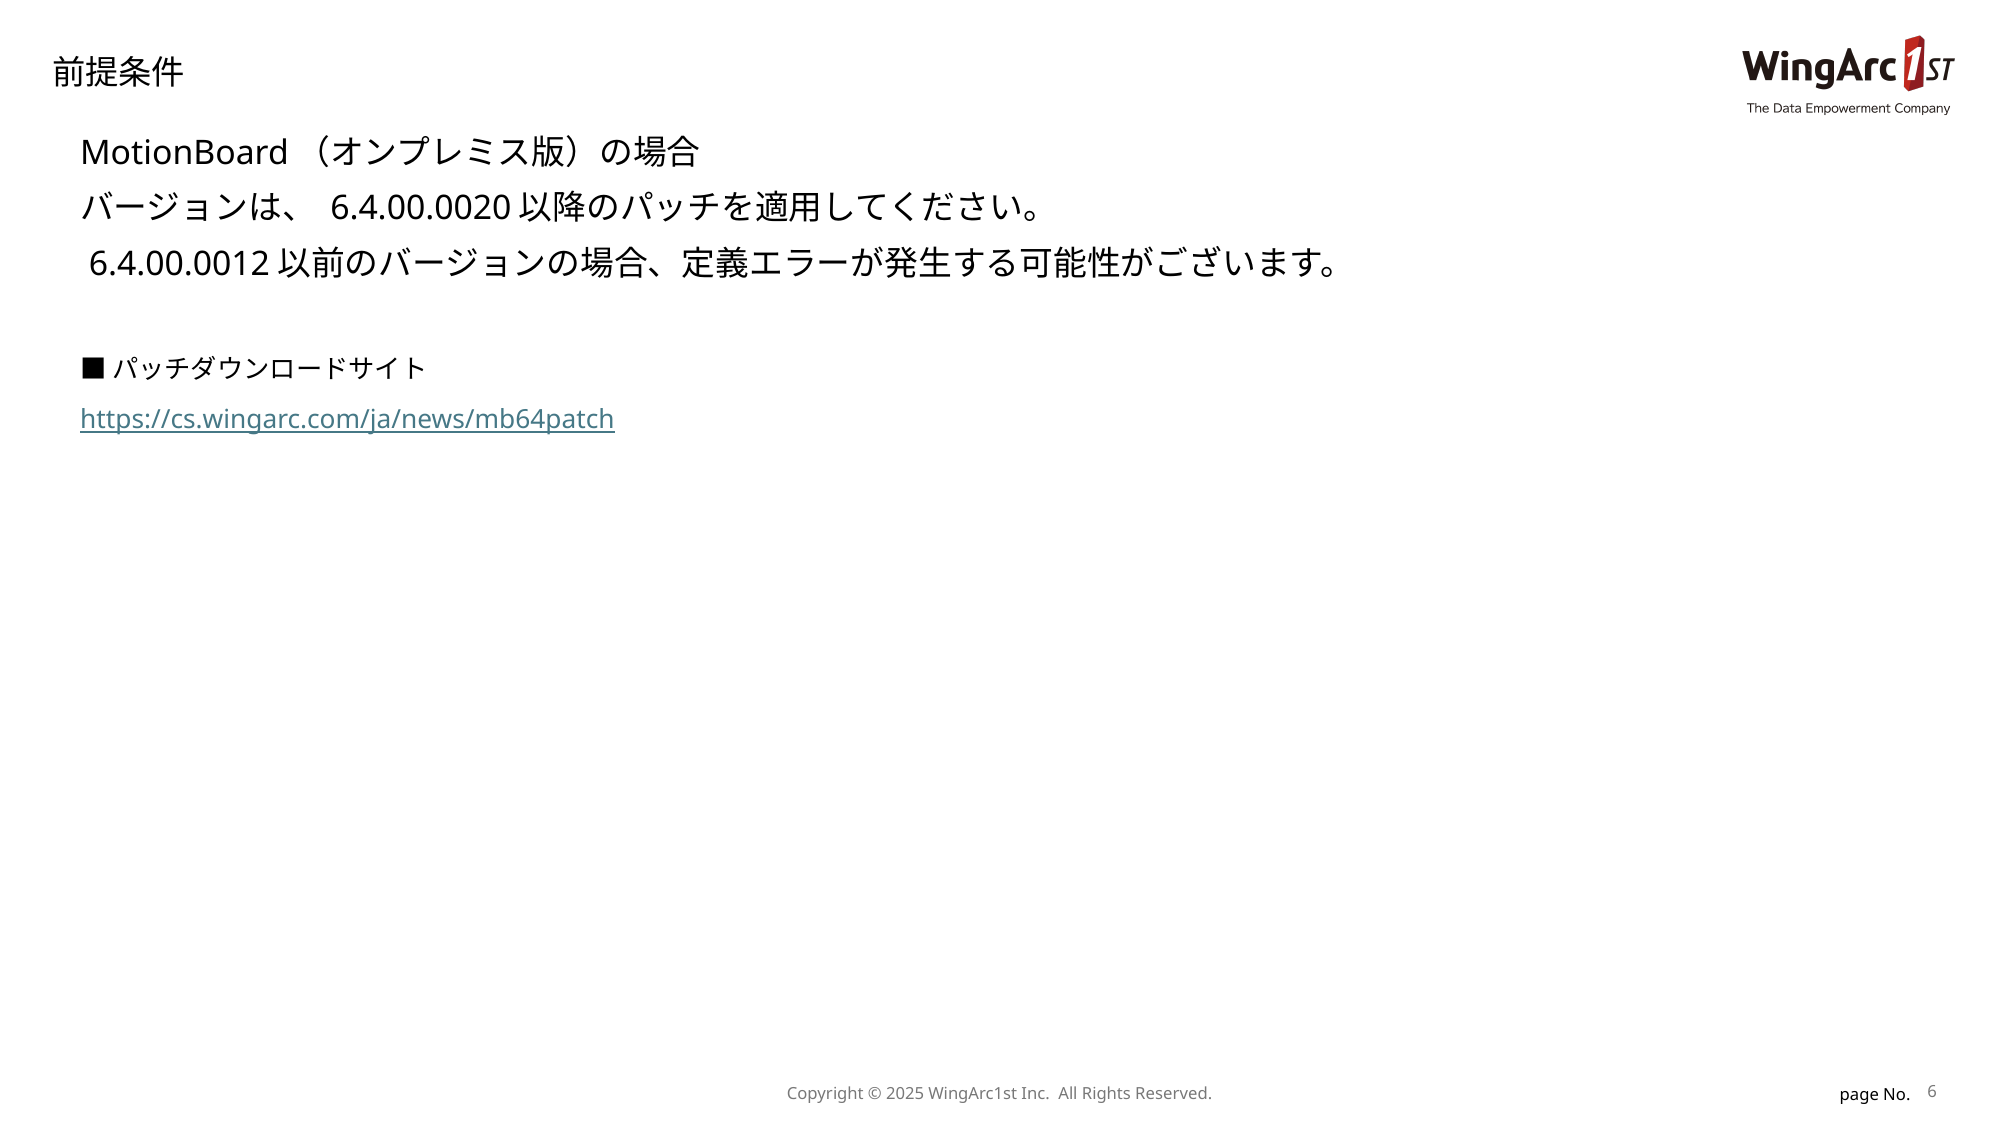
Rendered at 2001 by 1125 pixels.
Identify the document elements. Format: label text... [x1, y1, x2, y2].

title 前提条件 [46, 56, 625, 93]
slide_number 6 [1927, 1068, 1980, 1116]
list MotionBoard（オンプレミス版）の場合 バージョンは、 6.4.00.0020以降のパッチを適用してください。 6.4.00.0012以前のバージョンの場合、定義エラーが発生する可能性がございます。 ■パッチダウンロードサイト https://cs.wingarc.com/ja/news/mb64patch [65, 128, 1935, 444]
footer Copyright © 2025 WingArc1st Inc. All Rights Reserved. [746, 1073, 1254, 1112]
picture [1726, 19, 1971, 129]
